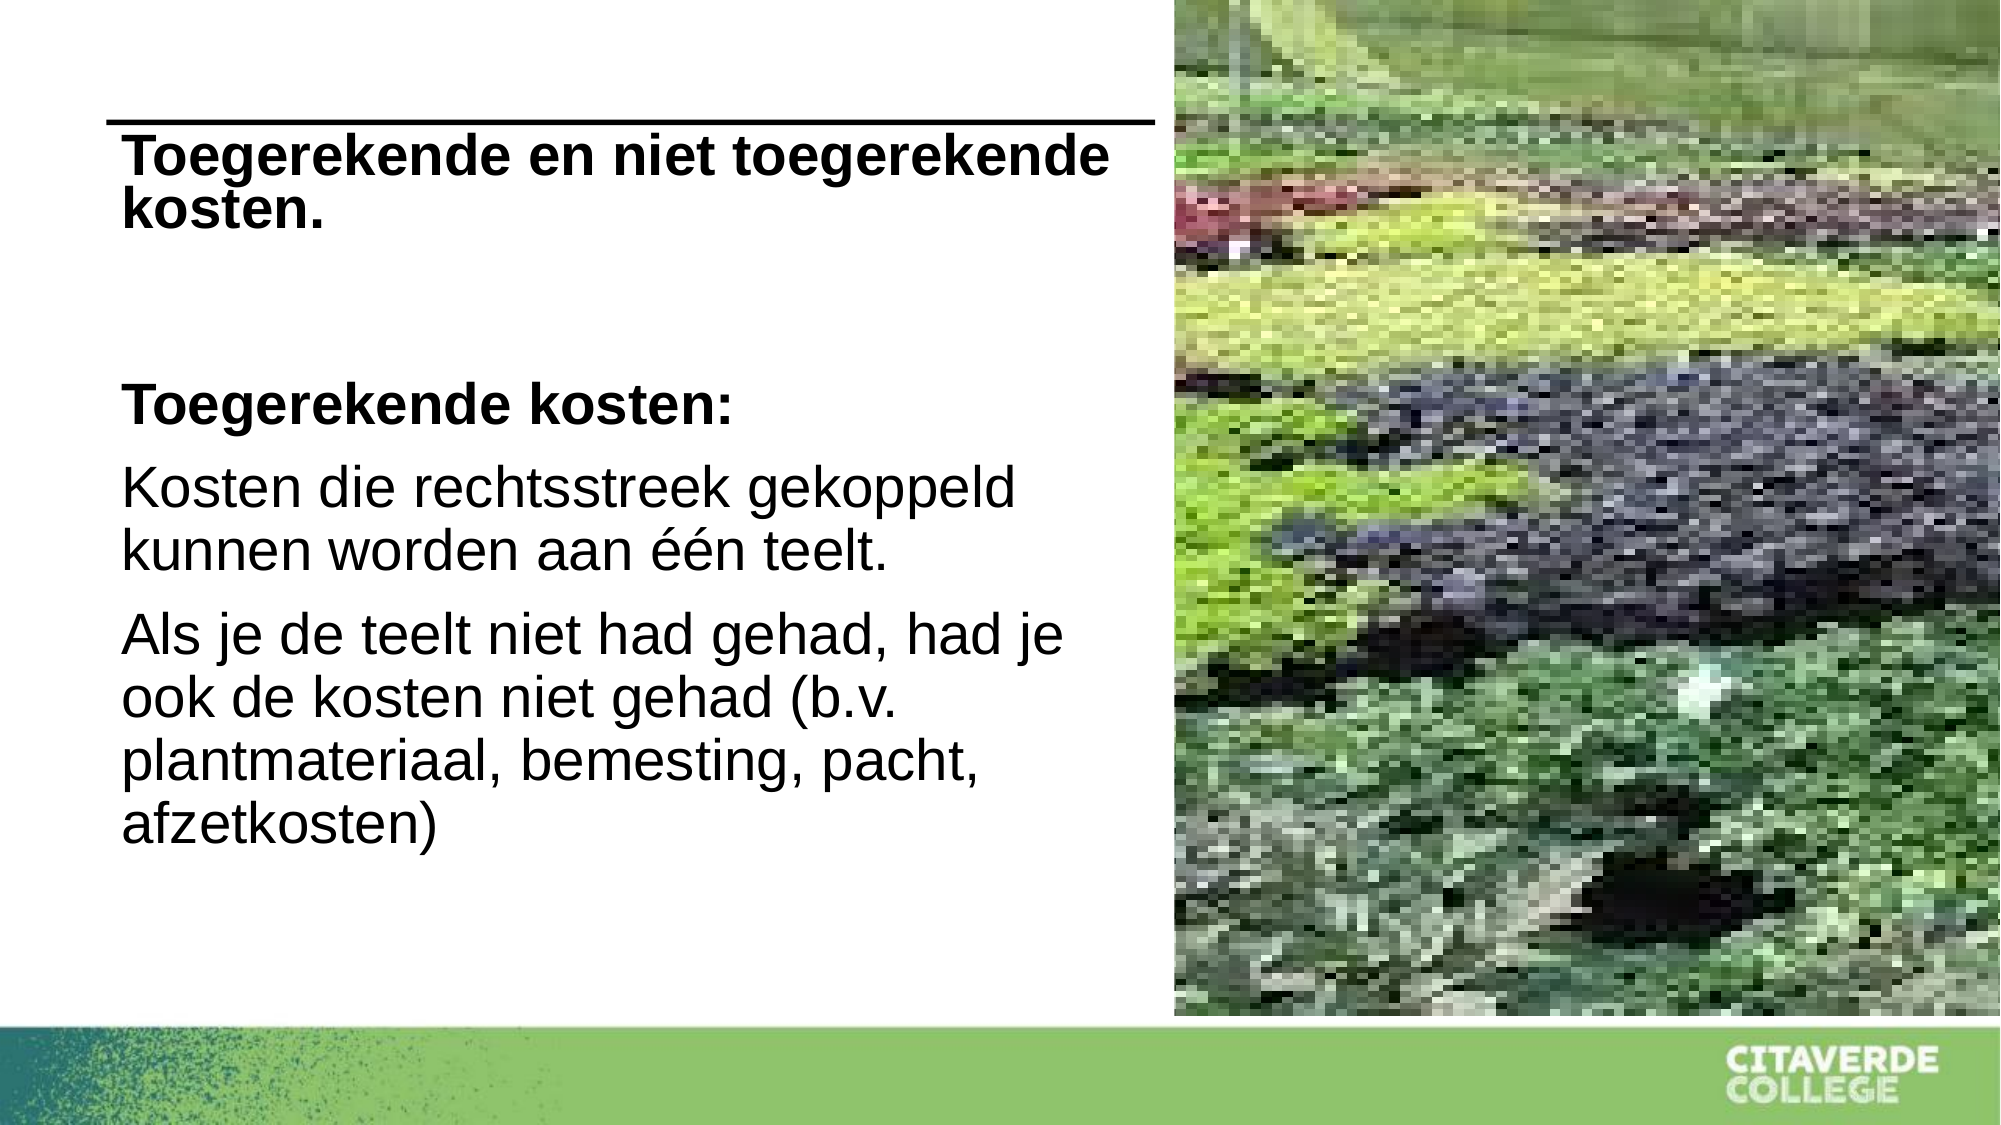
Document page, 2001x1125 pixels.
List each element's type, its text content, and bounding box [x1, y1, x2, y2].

list Toegerekende kosten: Kosten die rechtsstreek gekoppeld kunnen worden aan één teelt. Als je de teelt niet had gehad, had je ook de kosten niet gehad (b.v. plantmateriaal, bemesting, pacht, afzetkosten) [106, 366, 1155, 965]
title Toegerekende en niet toegerekende kosten. [106, 119, 1155, 253]
picture [0, 0, 2001, 1125]
